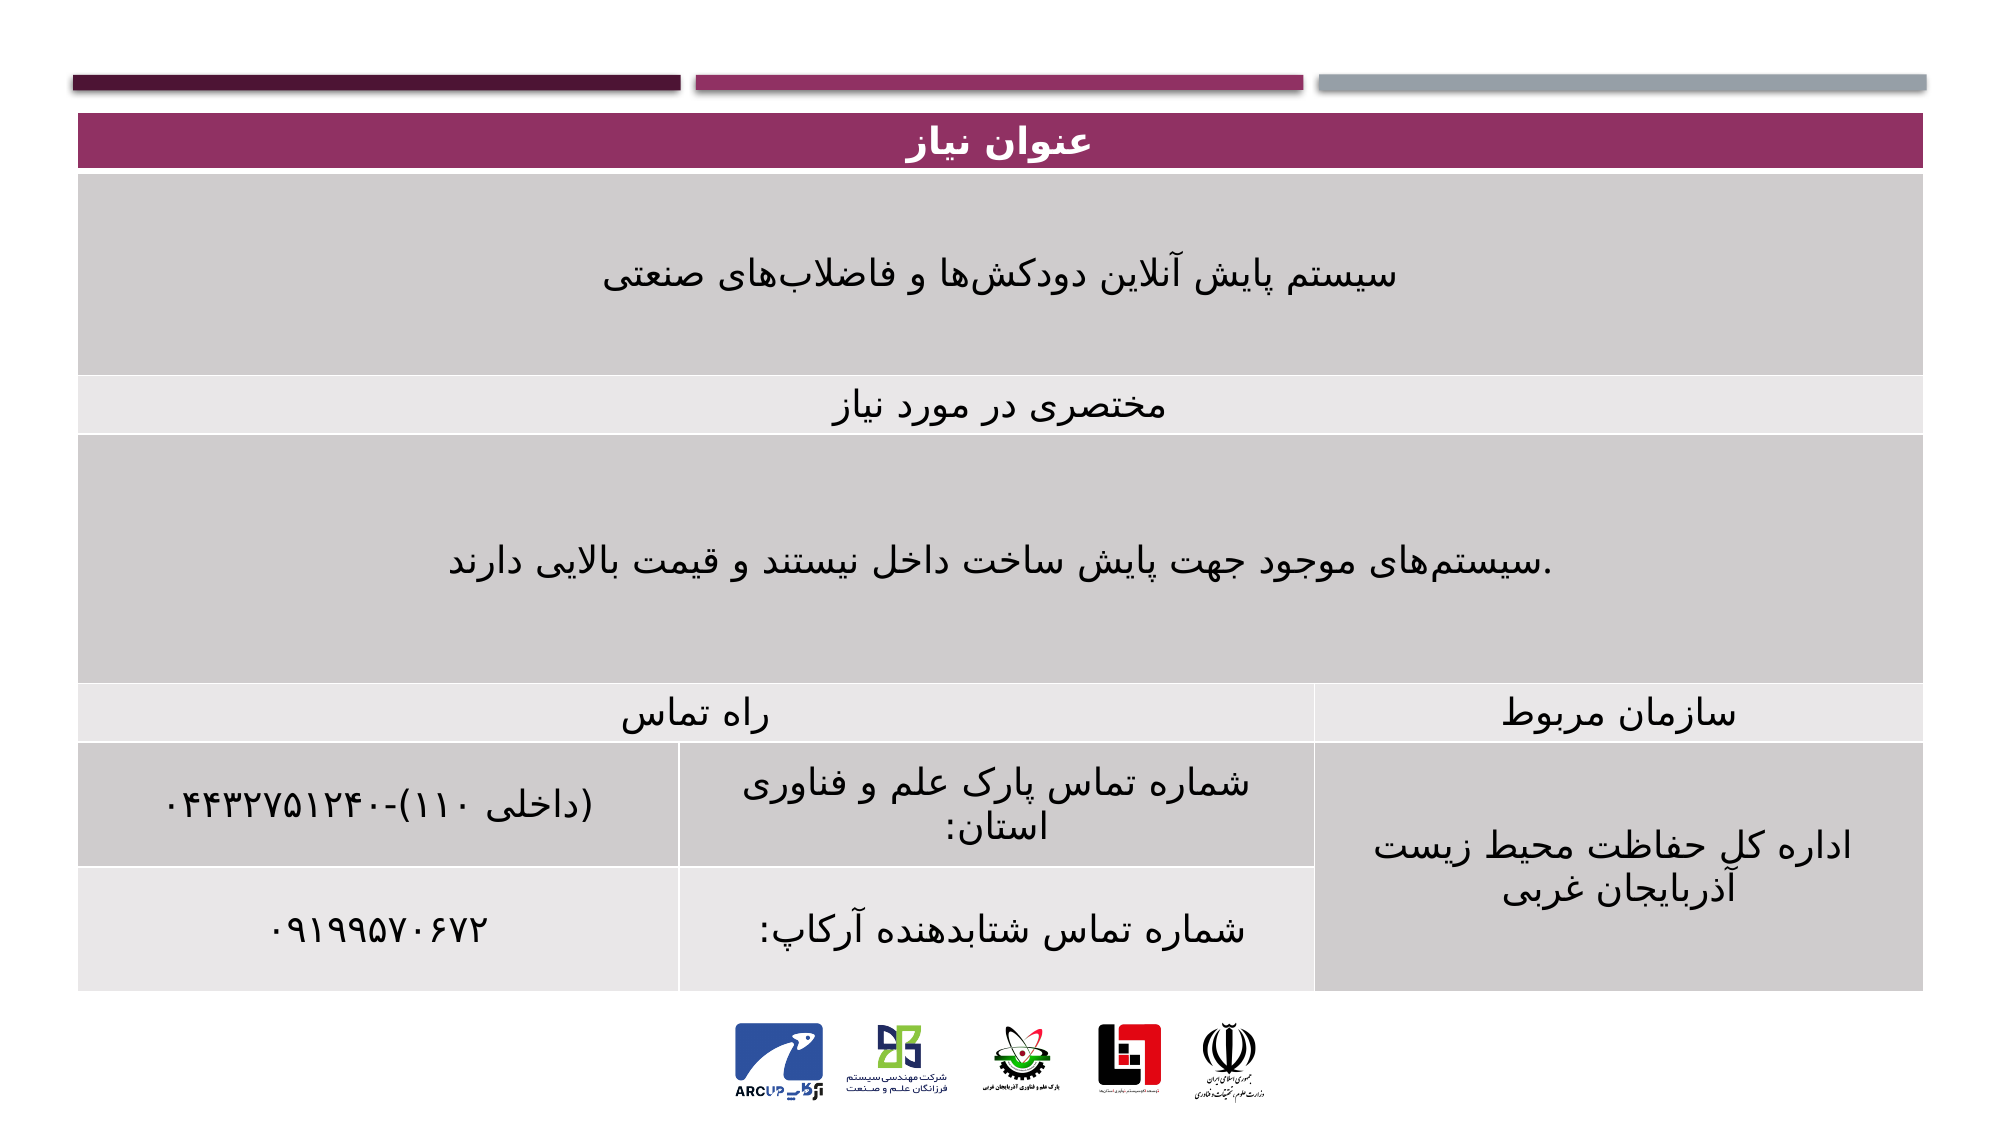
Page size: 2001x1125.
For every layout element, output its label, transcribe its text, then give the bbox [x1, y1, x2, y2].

table_cell سیستم‌های موجود جهت پایش ساخت داخل نیستند و قیمت بالایی دارند. [78, 435, 1923, 683]
table_cell سیستم پایش آنلاین دودکش‌ها و فاضلاب‌های صنعتی [78, 174, 1923, 375]
table_header عنوان نیاز [78, 113, 1923, 168]
table_cell (داخلی ۱۱۰)-۰۴۴۳۲۷۵۱۲۴۰ [78, 743, 678, 866]
table_cell مختصری در مورد نیاز [78, 376, 1923, 433]
table_cell ۰۹۱۹۹۵۷۰۶۷۲ [78, 868, 678, 991]
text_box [728, 1018, 1271, 1103]
table_cell راه تماس [78, 684, 1314, 741]
table_cell شماره تماس پارک علم و فناوری استان: [680, 743, 1314, 866]
table_cell اداره کل حفاظت محیط زیست آذربایجان غربی [1315, 743, 1923, 991]
table_cell سازمان مربوط [1315, 684, 1923, 741]
table_cell شماره تماس شتابدهنده آرکاپ: [680, 868, 1314, 991]
